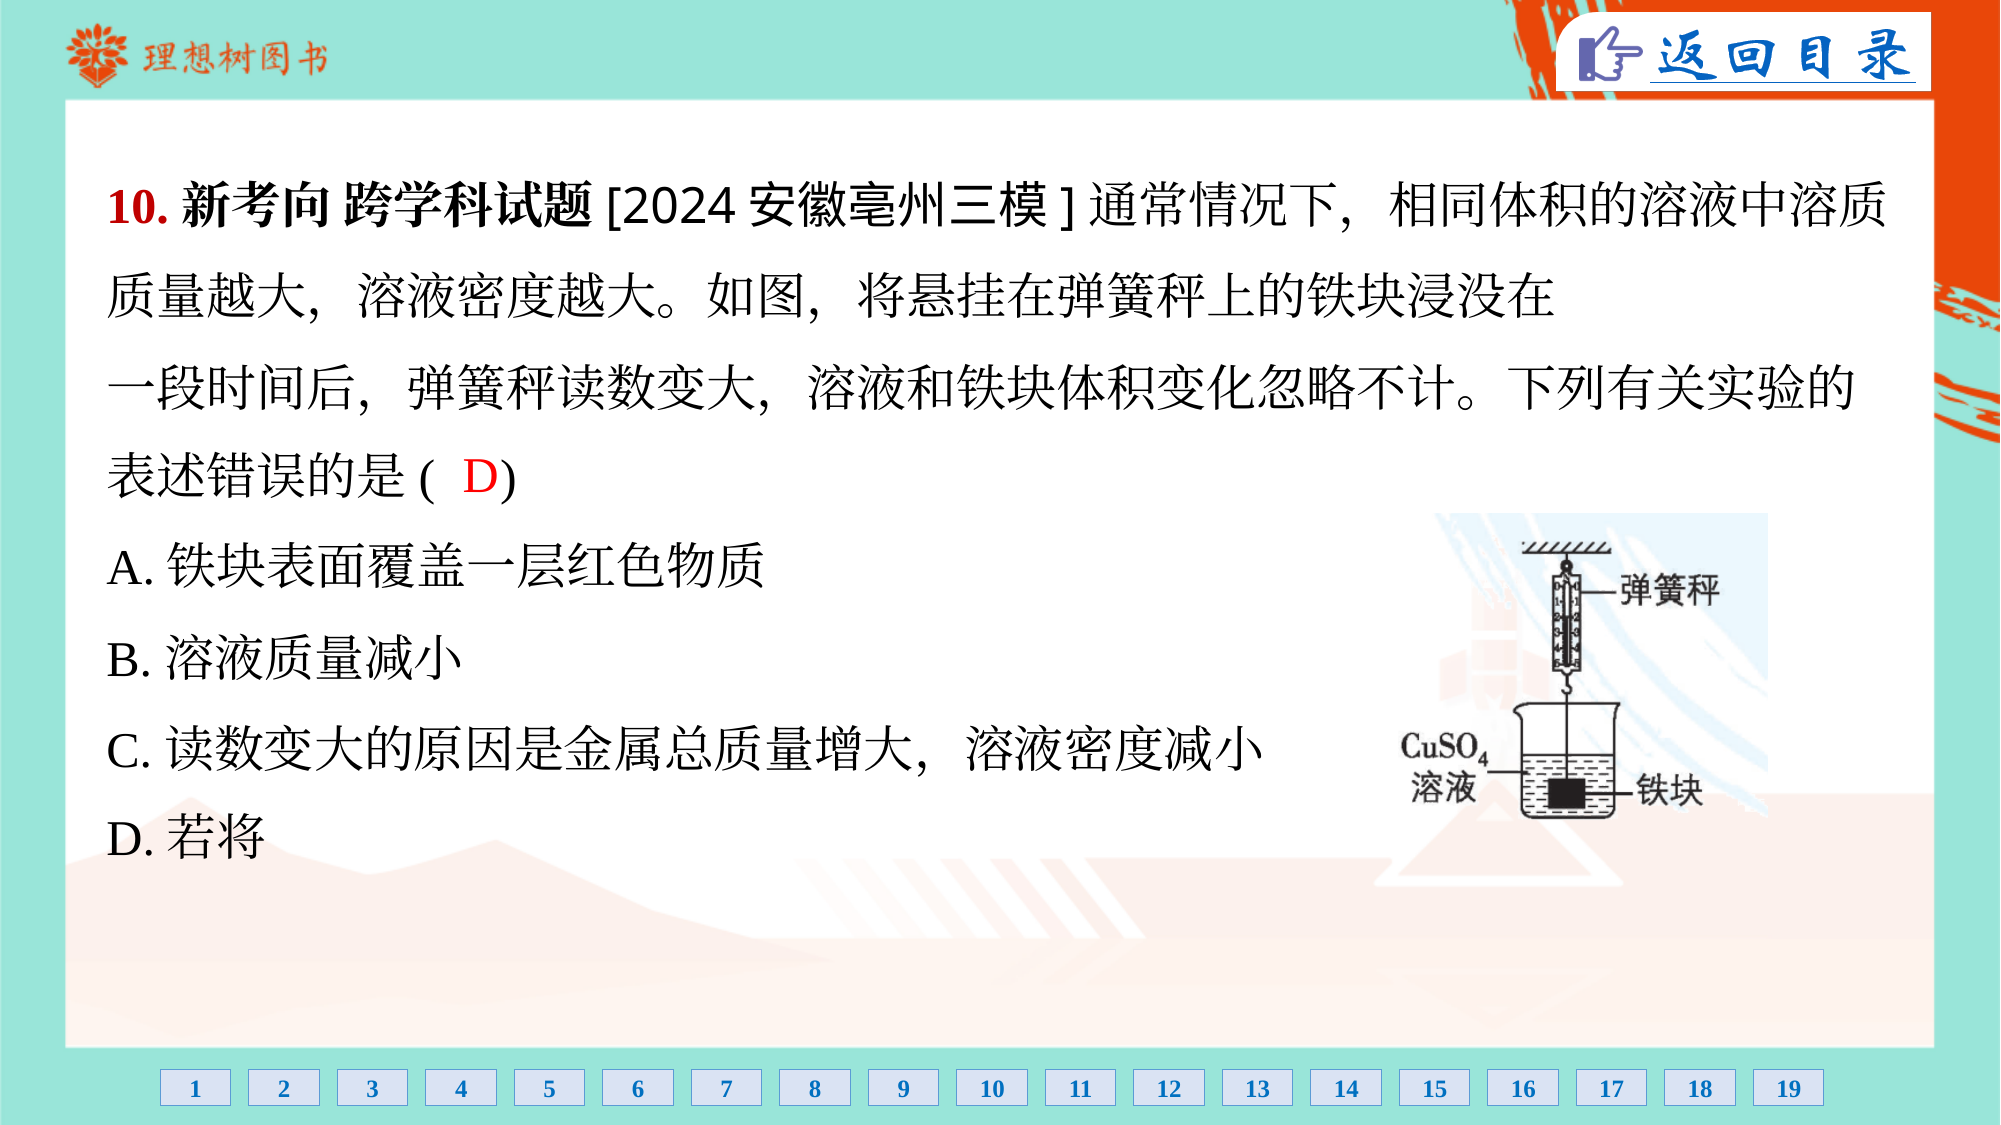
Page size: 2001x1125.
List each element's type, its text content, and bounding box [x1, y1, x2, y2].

text_box D [444, 414, 517, 494]
picture [0, 0, 2000, 1125]
